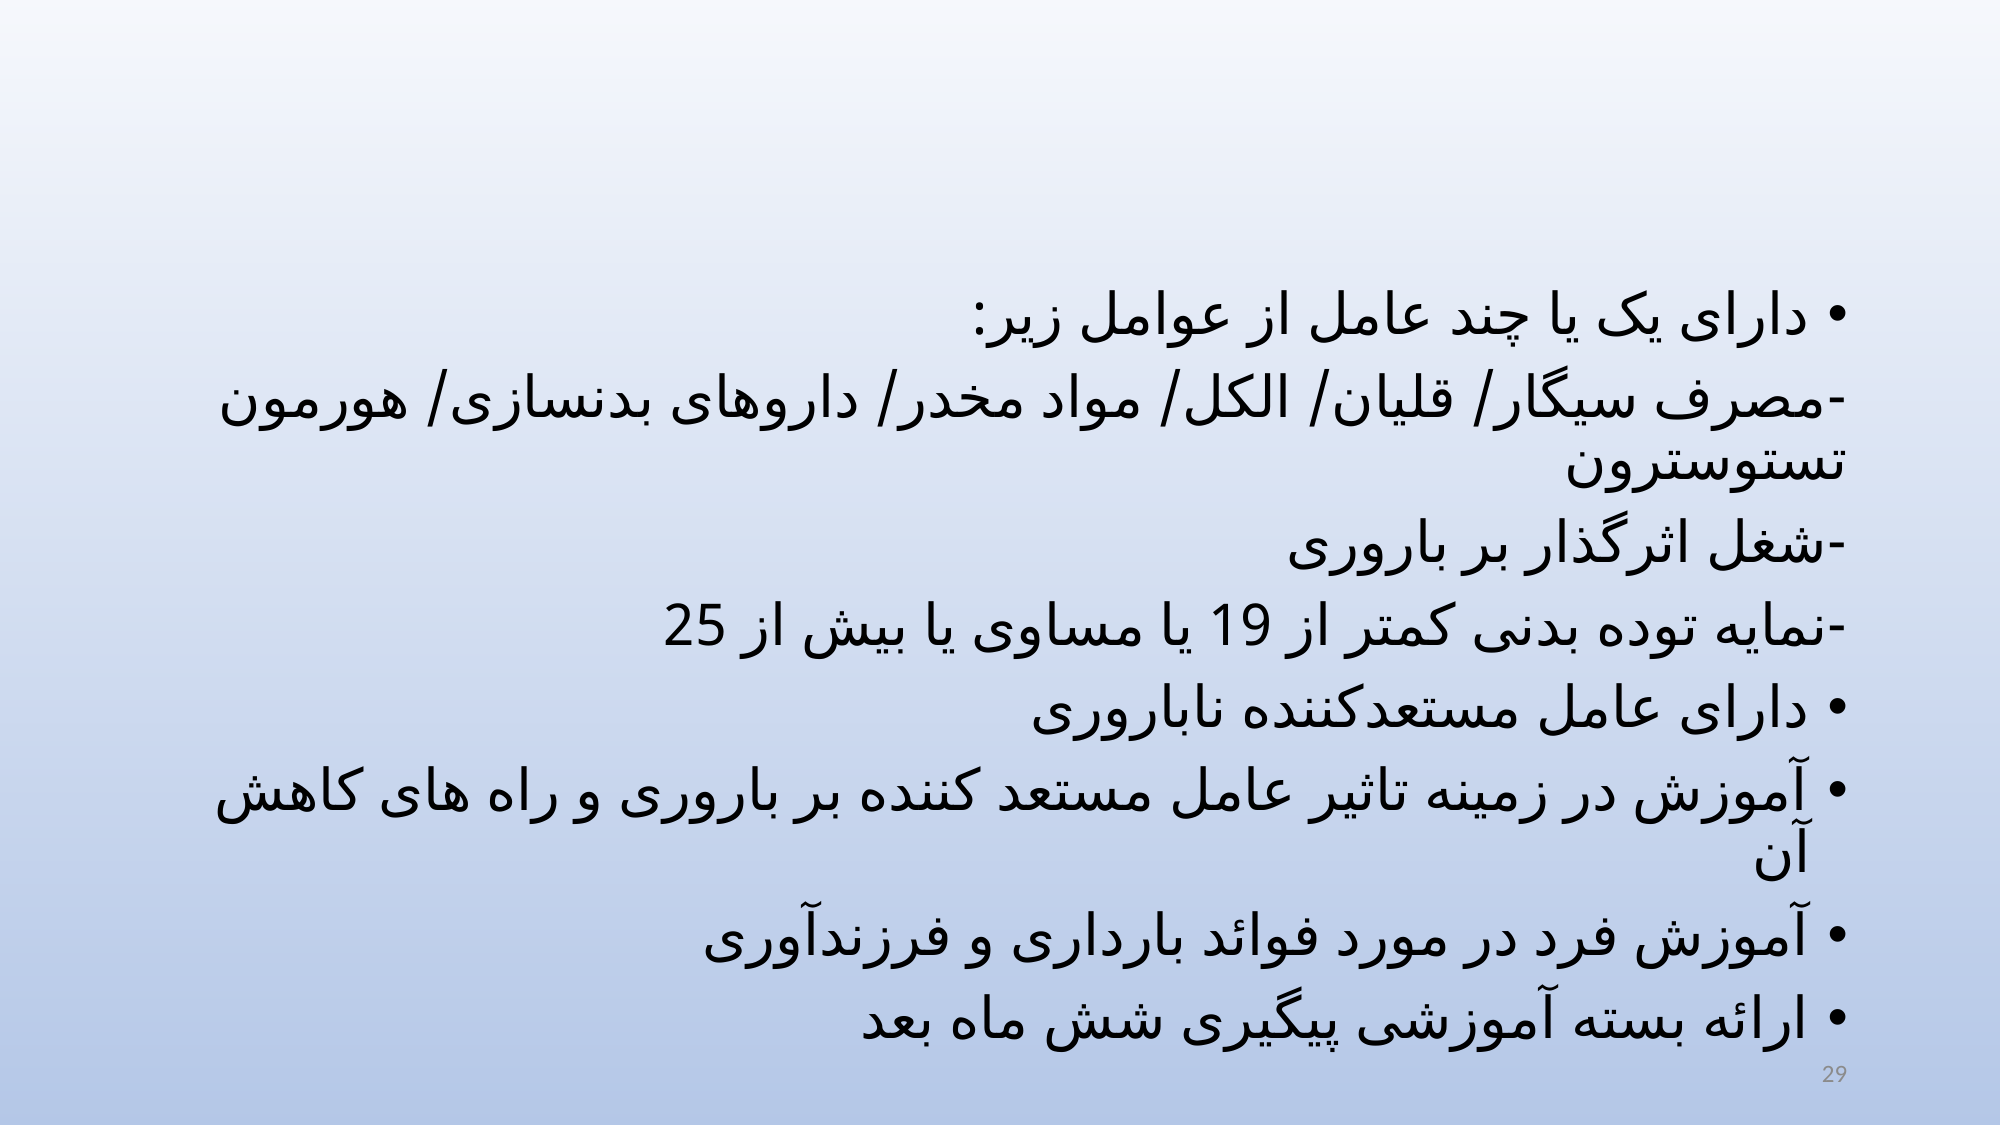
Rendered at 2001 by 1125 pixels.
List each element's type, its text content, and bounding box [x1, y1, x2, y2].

slide_number 29 [1412, 1042, 1863, 1103]
list دارای یک یا چند عامل از عوامل زیر: -مصرف سیگار/ قلیان/ الکل/ مواد مخدر/ داروهای بدنسازی/ هورمون تستوسترون -شغل اثرگذار بر باروری -نمایه توده بدنی کمتر از 19 یا مساوی یا بیش از 25 دارای عامل مستعدکننده ناباروری آموزش در زمینه تاثیر عامل مستعد کننده بر باروری و راه های کاهش آن آموزش فرد در مورد فوائد بارداری و فرزندآوری ارائه بسته آموزشی پیگیری شش ماه بعد [137, 277, 1863, 1066]
